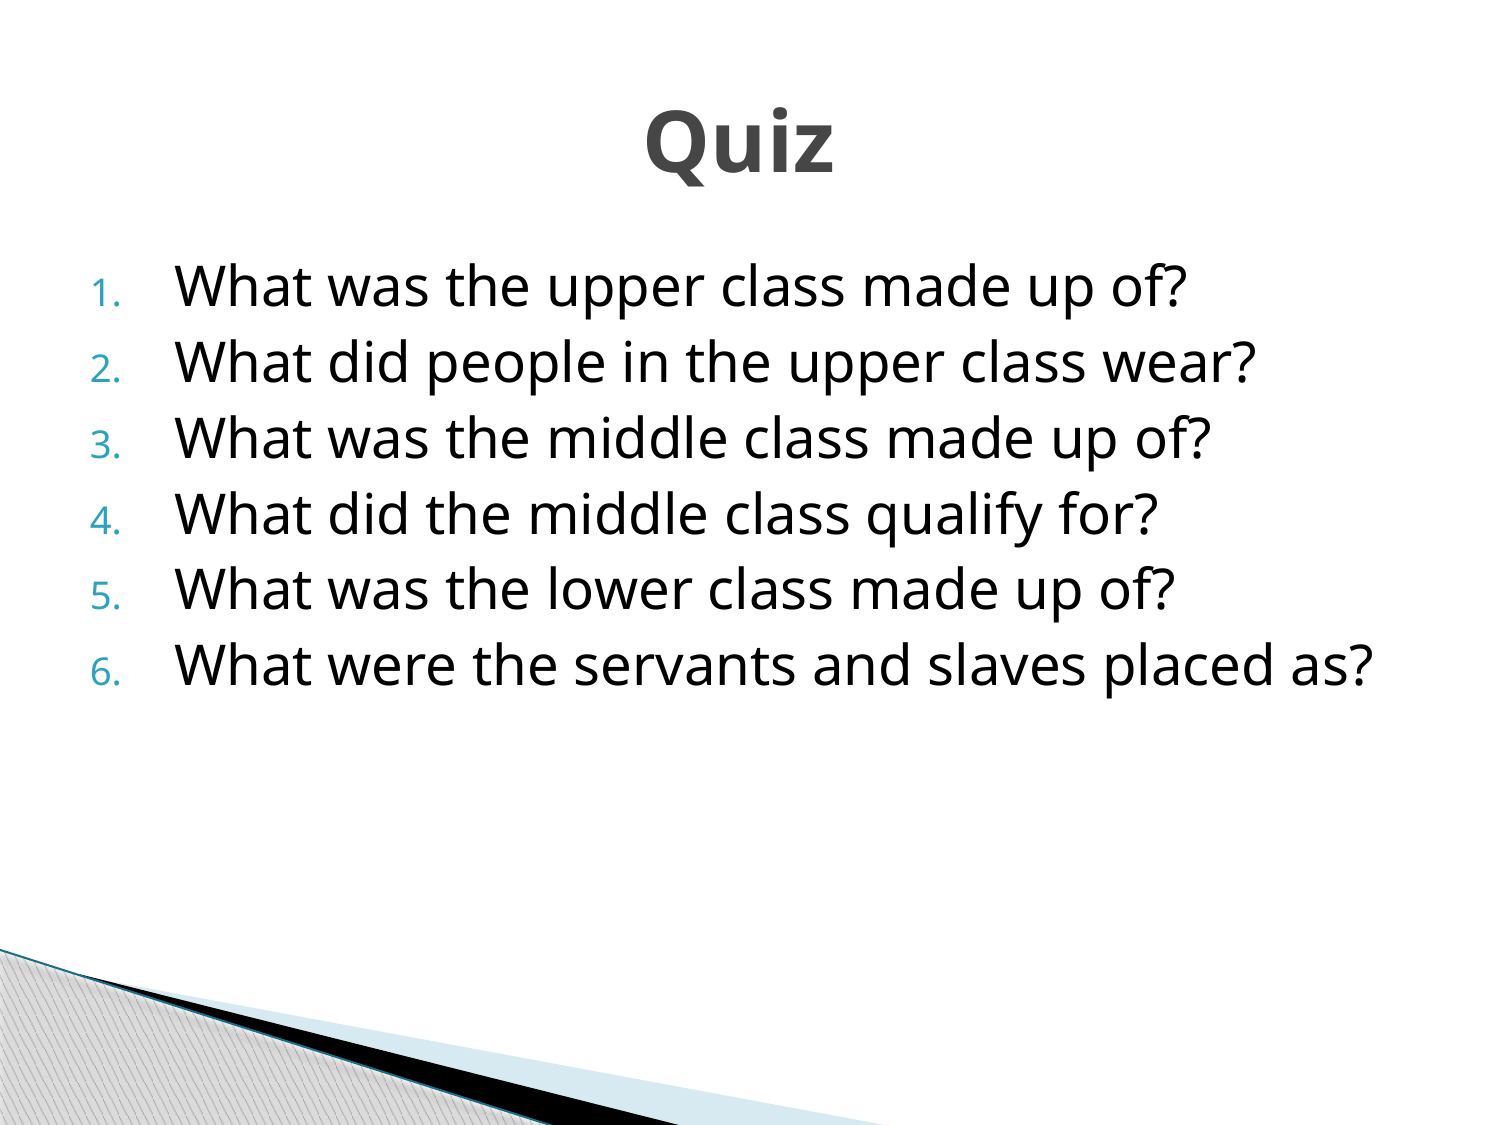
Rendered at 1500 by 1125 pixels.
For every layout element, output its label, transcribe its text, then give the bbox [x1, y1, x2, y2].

list What was the upper class made up of? What did people in the upper class wear? What was the middle class made up of? What did the middle class qualify for? What was the lower class made up of? What were the servants and slaves placed as? [75, 243, 1425, 986]
title Quiz [75, 45, 1425, 233]
